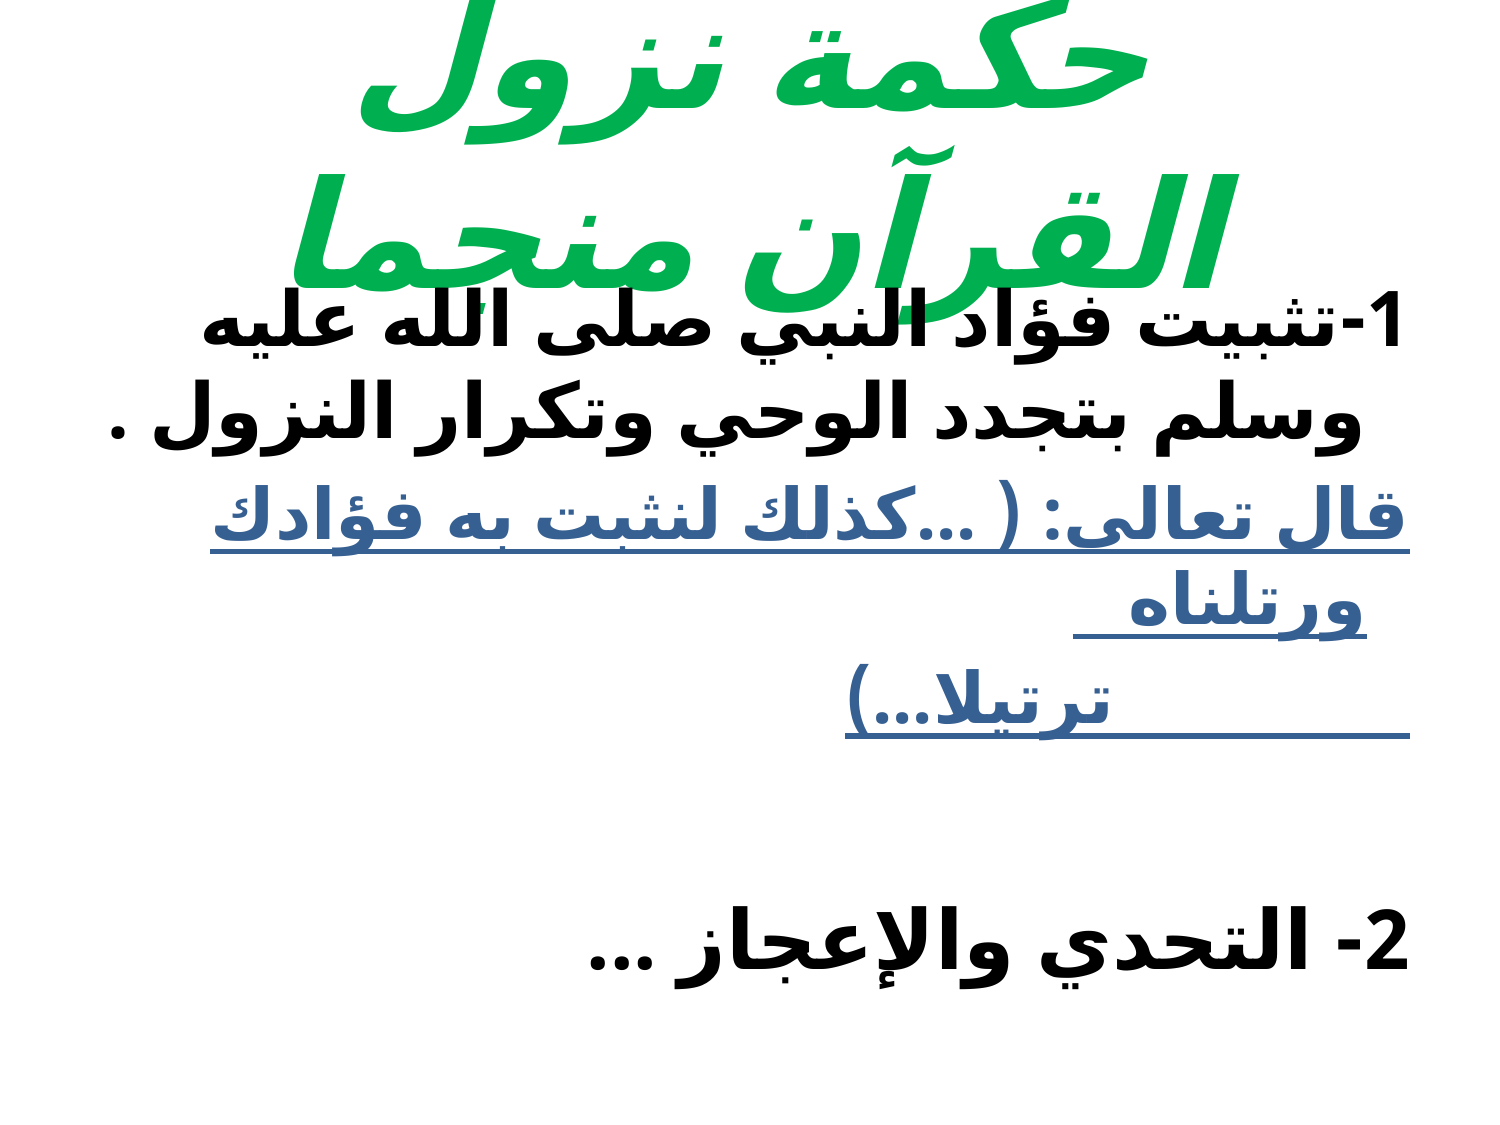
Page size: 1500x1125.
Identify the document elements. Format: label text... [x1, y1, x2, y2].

list 1-تثبيت فؤاد النبي صلى الله عليه وسلم بتجدد الوحي وتكرار النزول . قال تعالى: ( ...كذلك لنثبت به فؤادك ورتلناه ترتيلا...) 2- التحدي والإعجاز ... [75, 262, 1425, 1005]
title حكمة نزول القرآن منجما [75, 45, 1425, 233]
